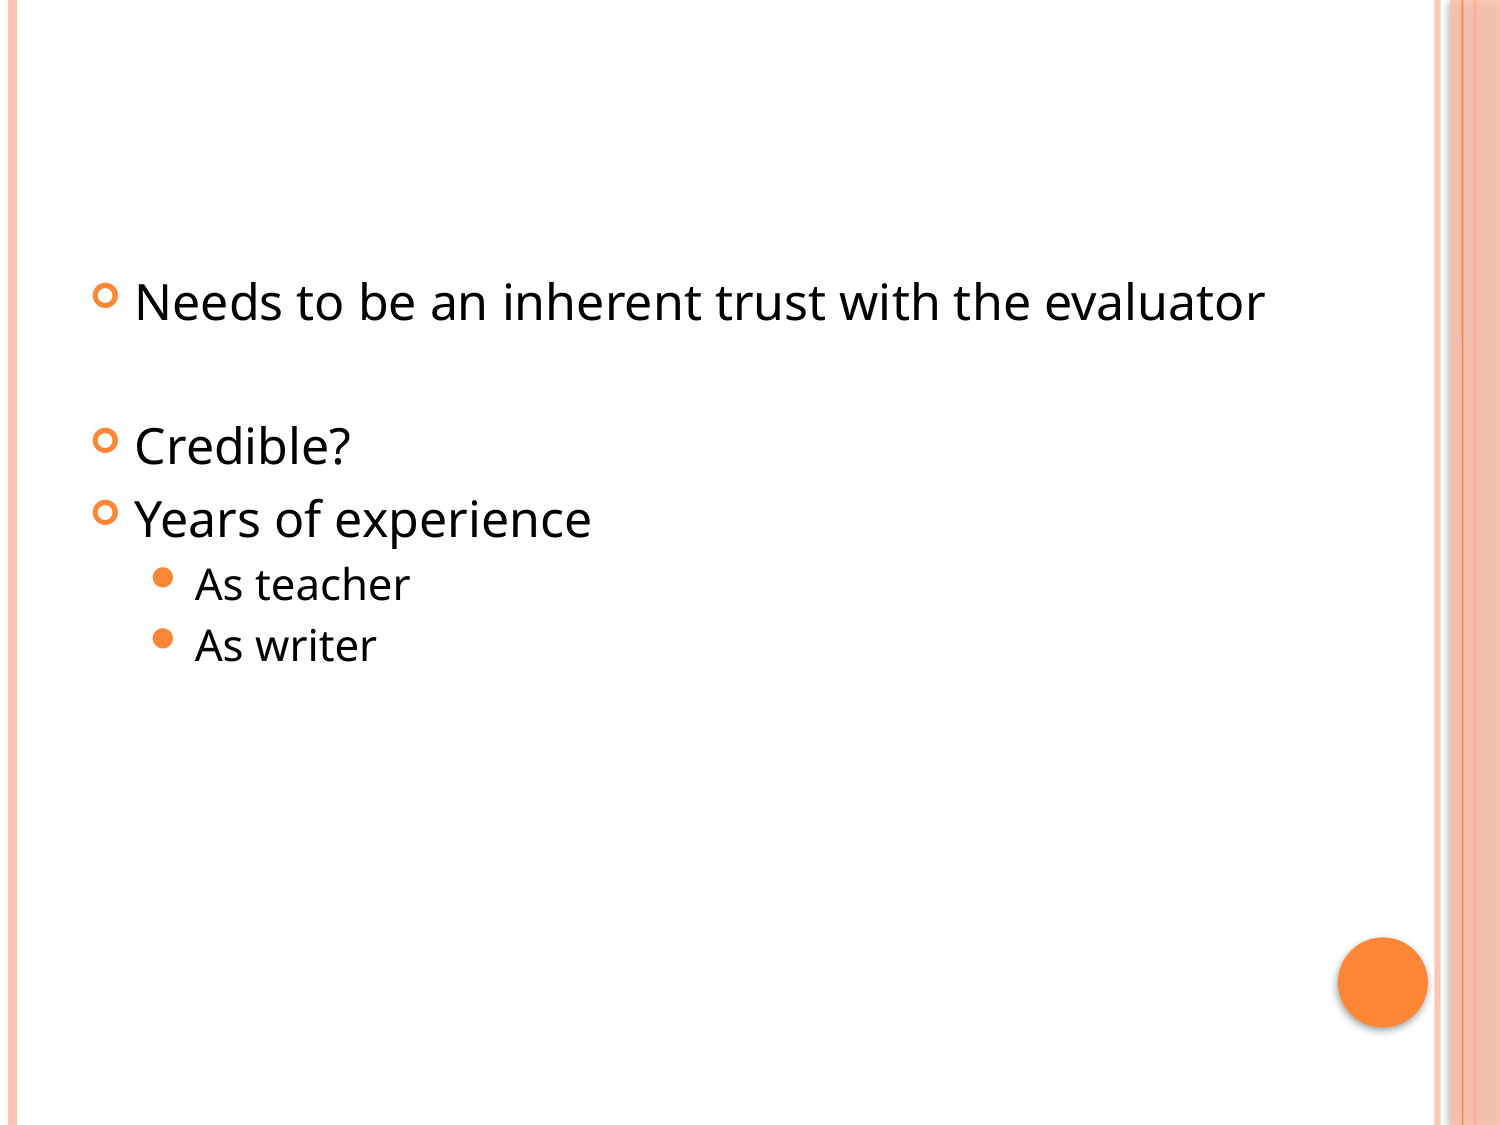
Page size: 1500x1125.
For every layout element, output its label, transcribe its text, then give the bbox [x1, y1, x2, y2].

list Needs to be an inherent trust with the evaluator Credible? Years of experience As teacher As writer [75, 262, 1300, 1062]
